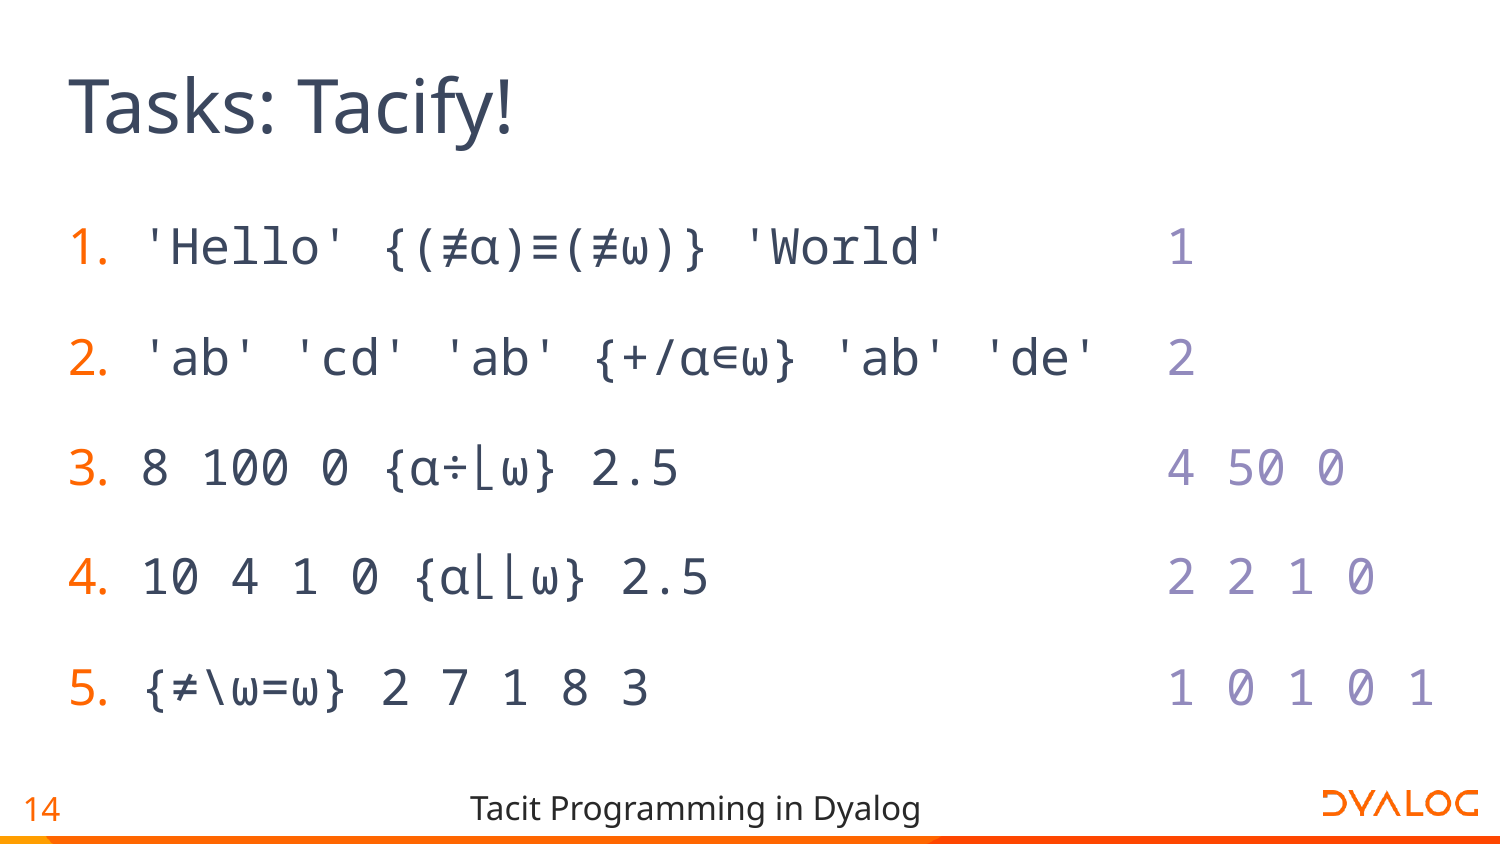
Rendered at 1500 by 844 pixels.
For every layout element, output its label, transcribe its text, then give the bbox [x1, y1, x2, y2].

list 1 2 4 50 0 2 2 1 0 1 0 1 0 1 [1168, 207, 1453, 740]
list 'Hello' {(≢⍺)≡(≢⍵)} 'World' 'ab' 'cd' 'ab' {+/⍺∊⍵} 'ab' 'de' 8 100 0 {⍺÷⌊⍵} 2.5 10 4 1 0 {⍺⌊⌊⍵} 2.5 {≠\⍵=⍵} 2 7 1 8 3 [53, 207, 1168, 740]
picture [0, 836, 1500, 844]
title Tasks: Tacify! [53, 43, 1121, 157]
picture [1323, 790, 1478, 816]
